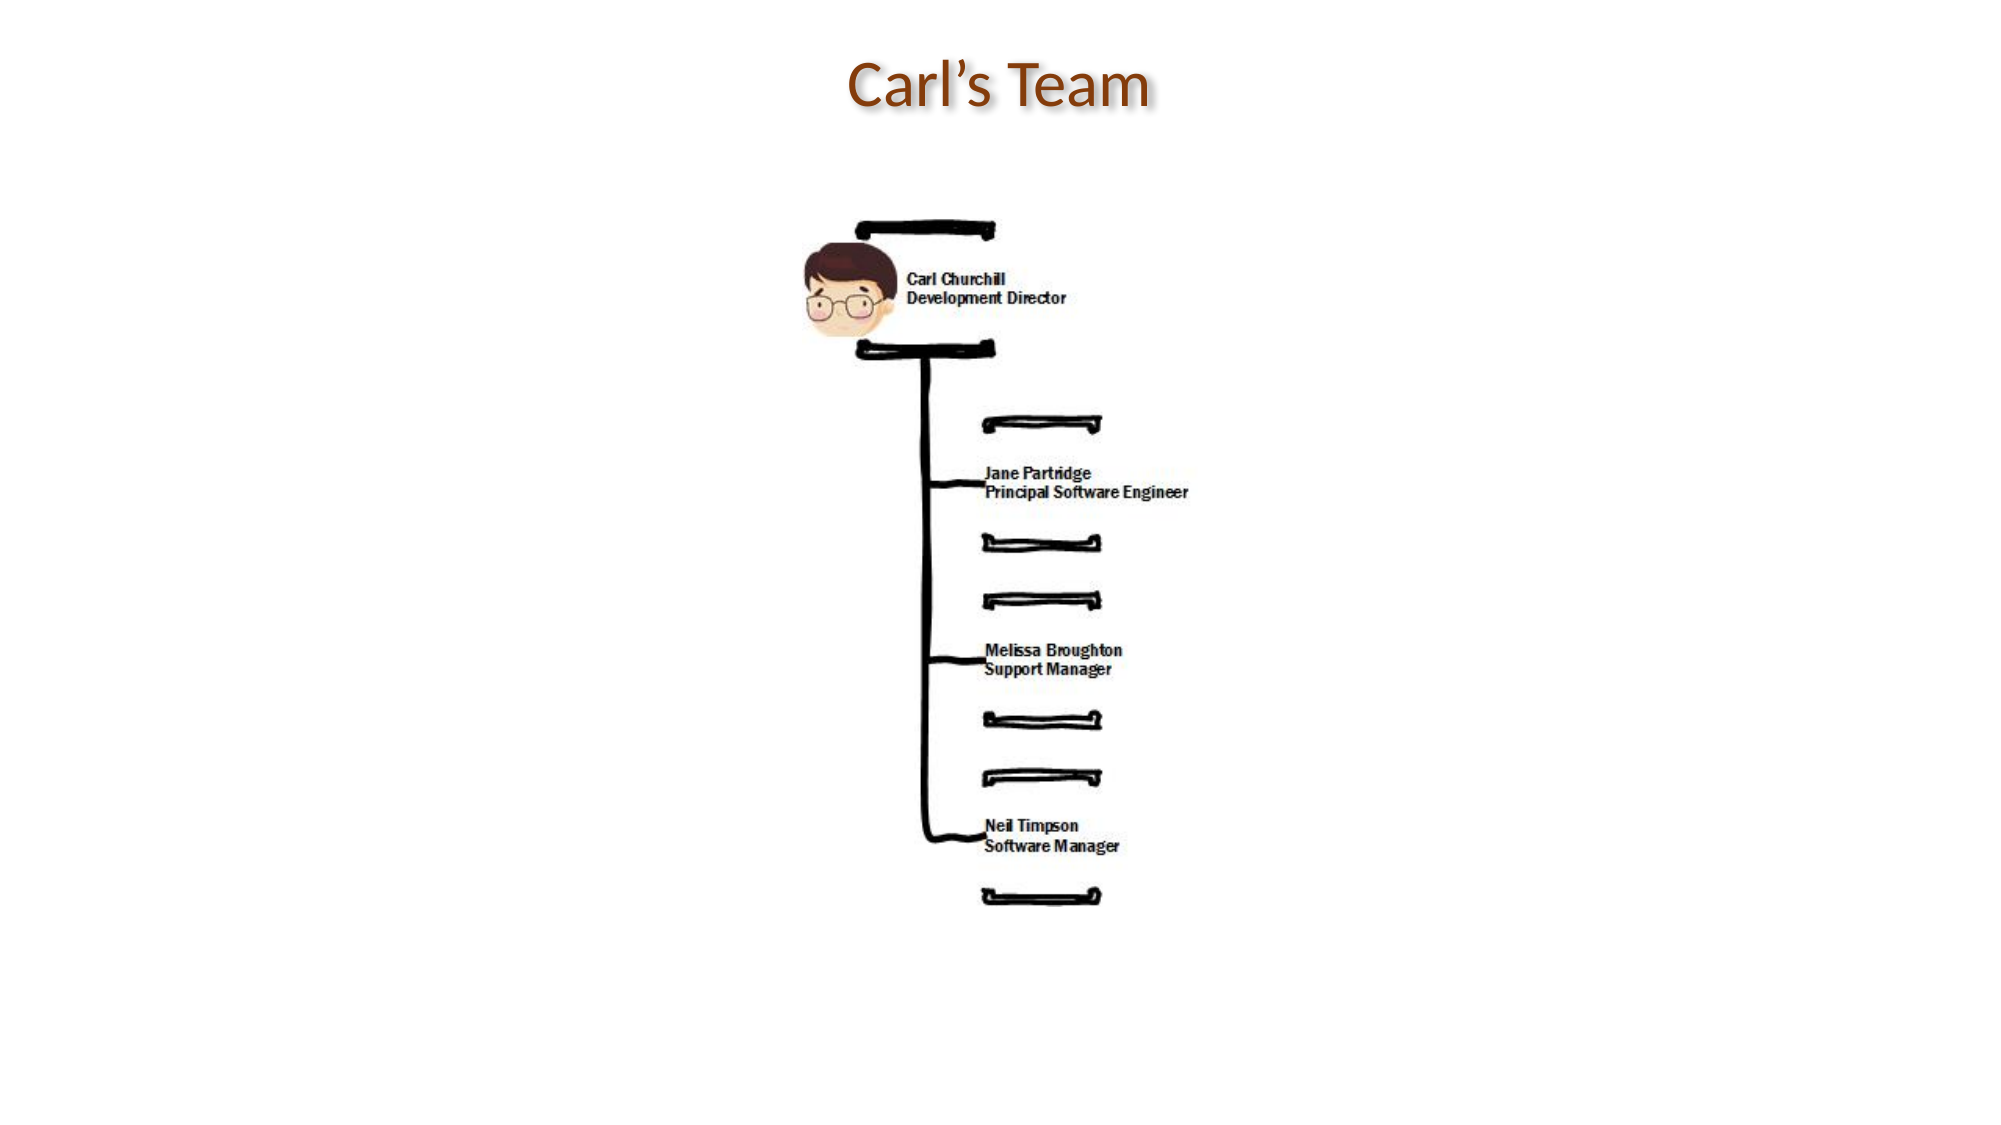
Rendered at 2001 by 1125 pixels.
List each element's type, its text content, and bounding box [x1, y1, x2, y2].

text_box Carl’s Team [703, 31, 1297, 127]
picture [802, 218, 1198, 907]
